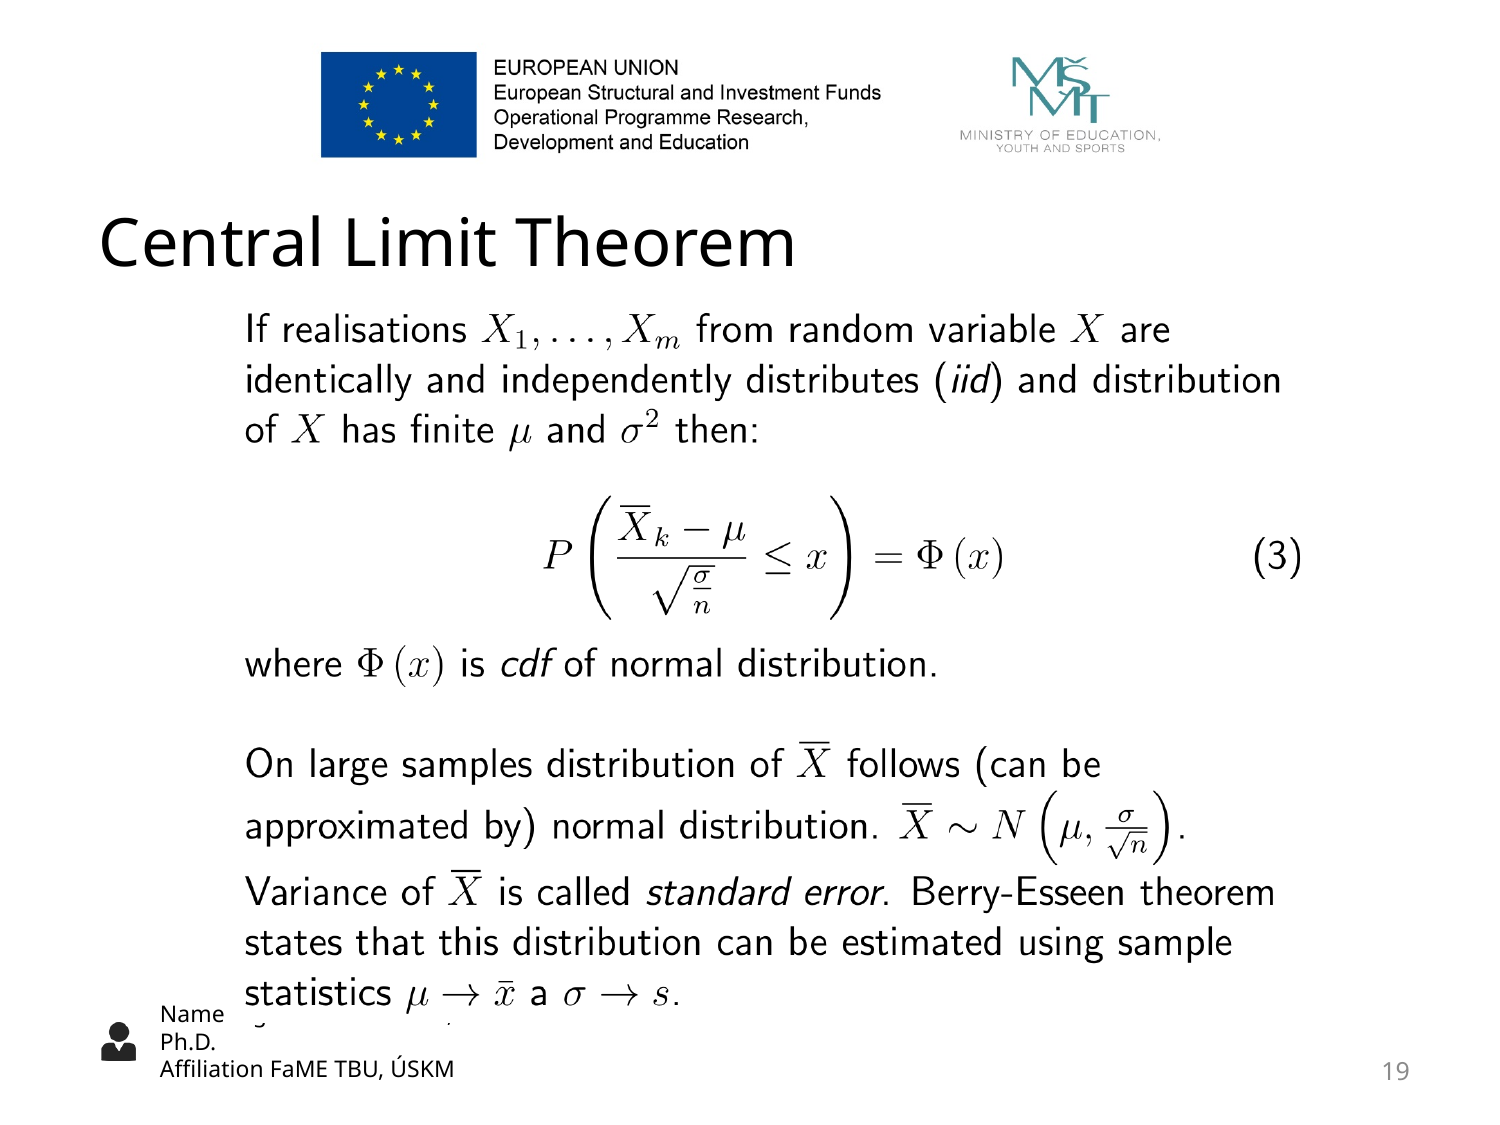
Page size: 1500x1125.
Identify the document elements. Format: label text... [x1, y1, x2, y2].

slide_number 19 [1074, 1042, 1425, 1103]
title Central Limit Theorem [83, 156, 1427, 323]
picture [101, 1021, 136, 1062]
text_box fhs.utb.cz [1195, 1000, 1500, 1083]
picture [268, 0, 1212, 210]
footer Name Ing. Lubor Homolka, Ph.D. Affiliation FaME TBU, ÚSKM [145, 999, 526, 1083]
picture [231, 303, 1340, 1063]
